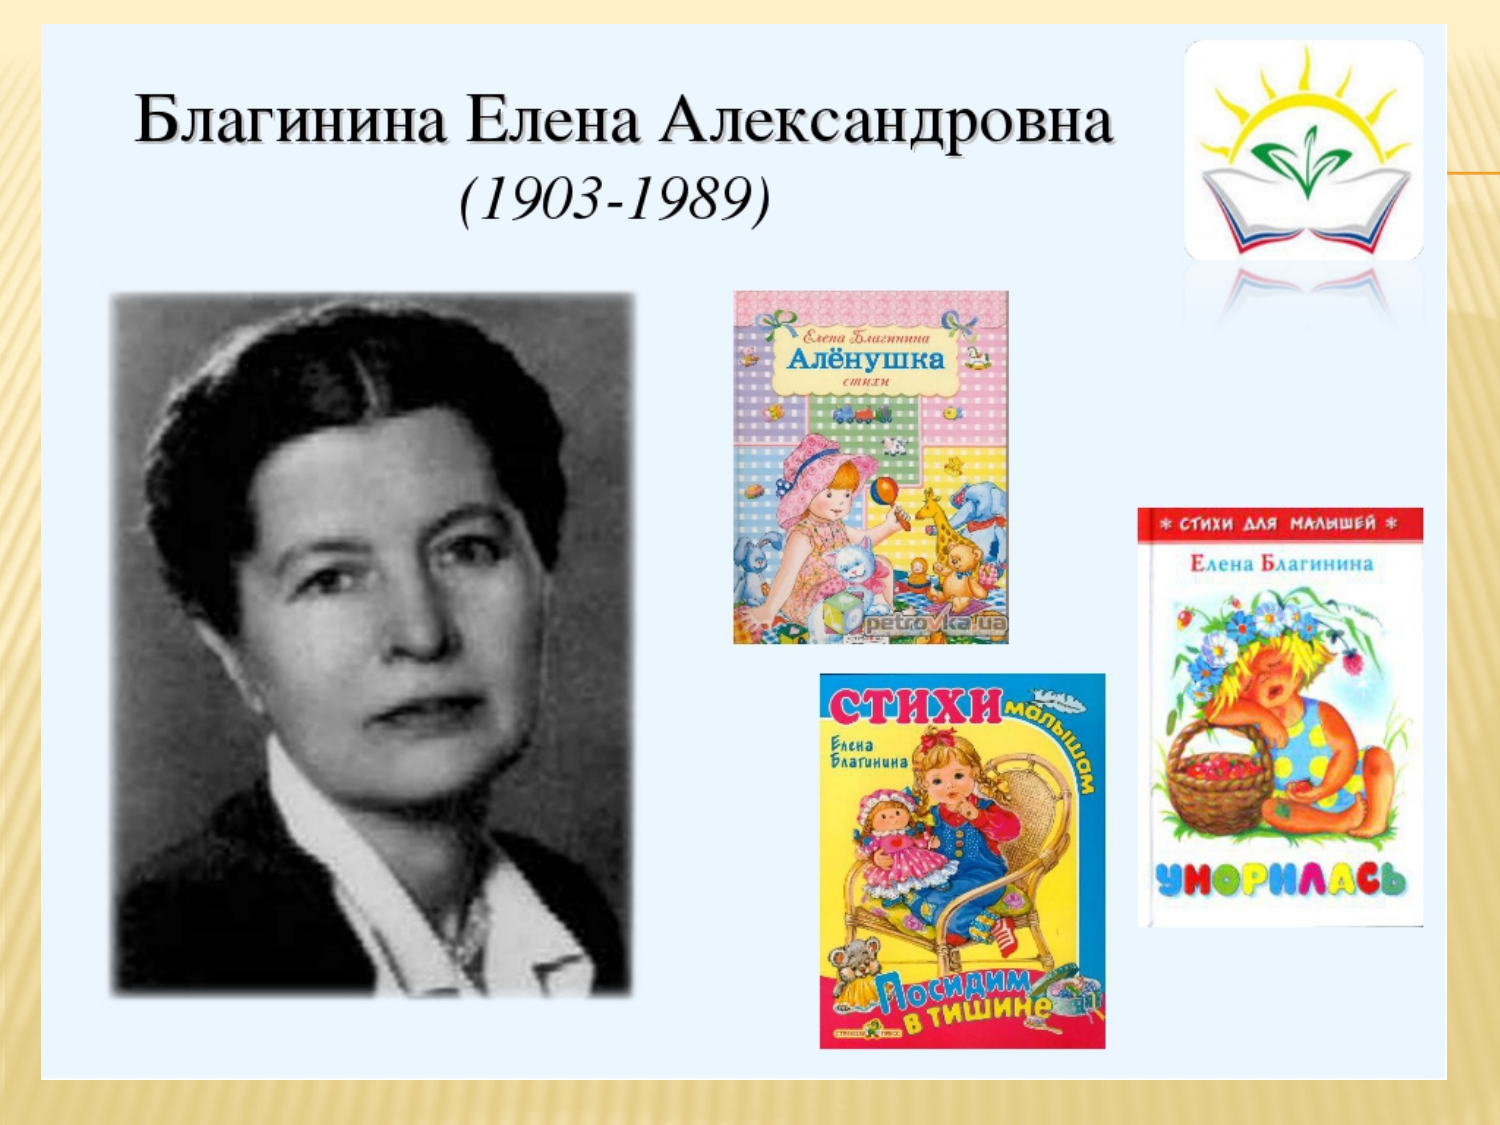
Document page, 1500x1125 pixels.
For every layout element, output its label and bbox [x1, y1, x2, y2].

picture [40, 24, 1448, 1080]
